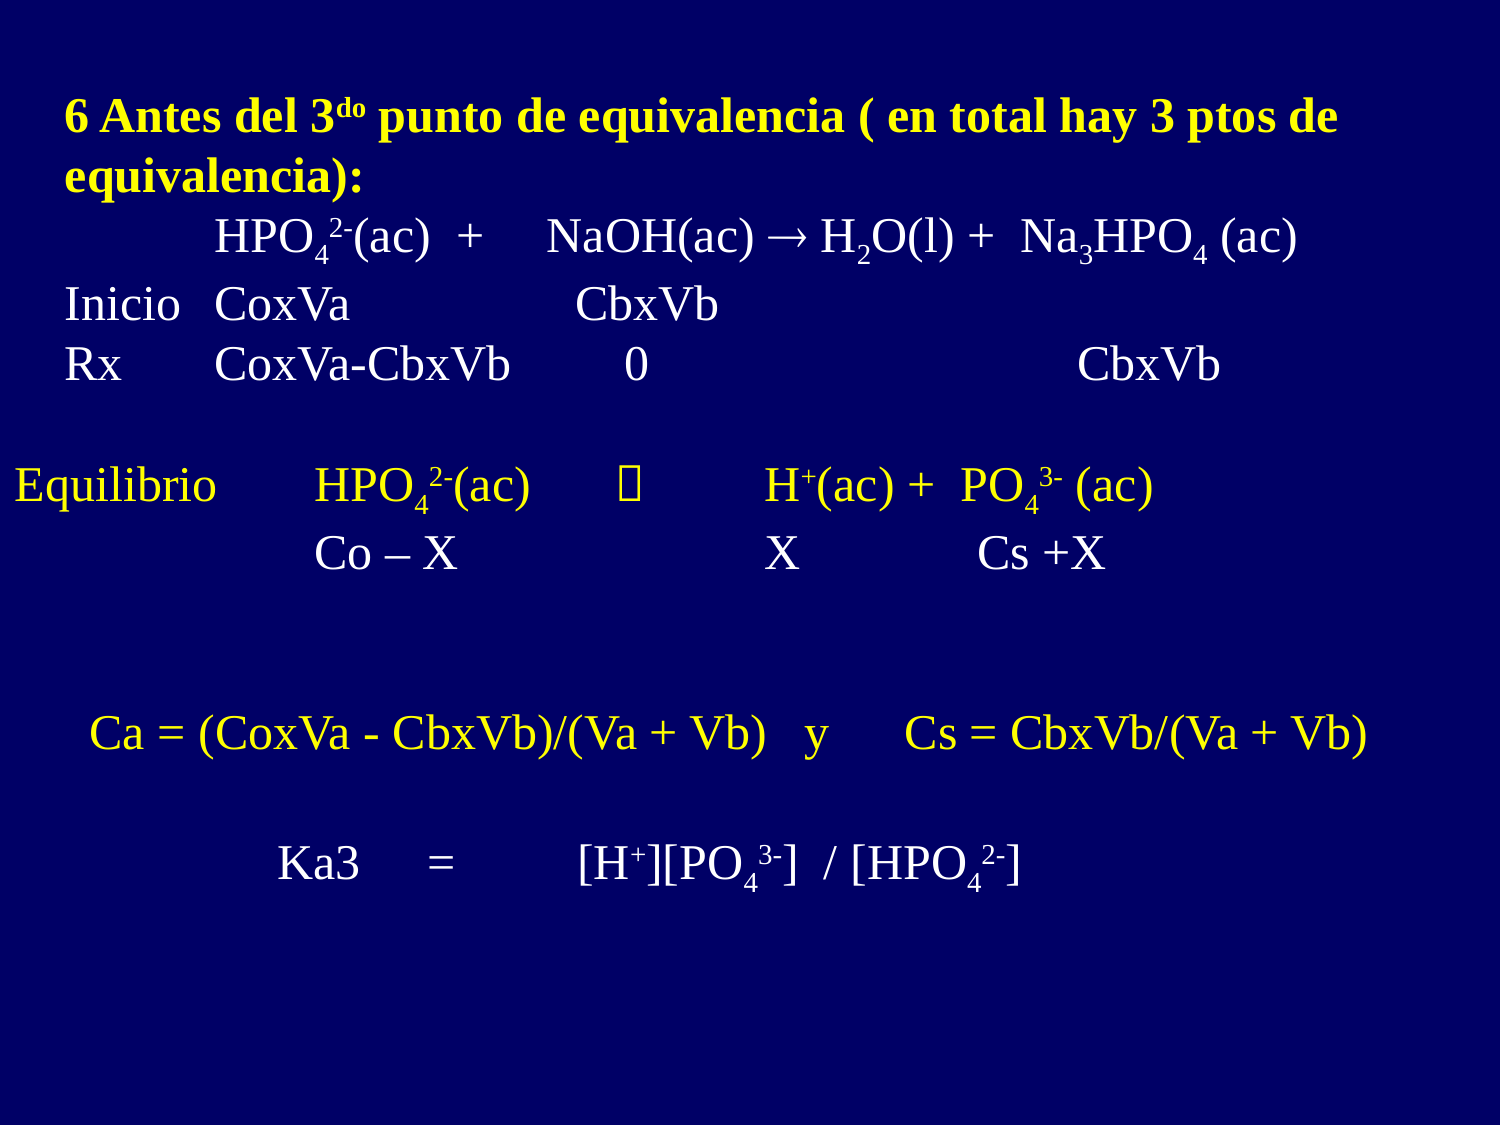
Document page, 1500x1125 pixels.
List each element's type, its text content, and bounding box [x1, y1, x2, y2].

text_box Equilibrio HPO42-(ac)  H+(ac) + PO43- (ac) Co – X X Cs +X Ca = (CoxVa - CbxVb)/(Va + Vb) y Cs = CbxVb/(Va + Vb) [0, 444, 1413, 768]
text_box Ka3 = [H+][PO43-] / [HPO42-] [112, 822, 1500, 906]
text_box 6 Antes del 3do punto de equivalencia ( en total hay 3 ptos de equivalencia): HPO42-(ac) + NaOH(ac)  H2O(l) + Na3HPO4 (ac) Inicio CoxVa CbxVb Rx CoxVa-CbxVb 0 CbxVb [50, 74, 1436, 398]
